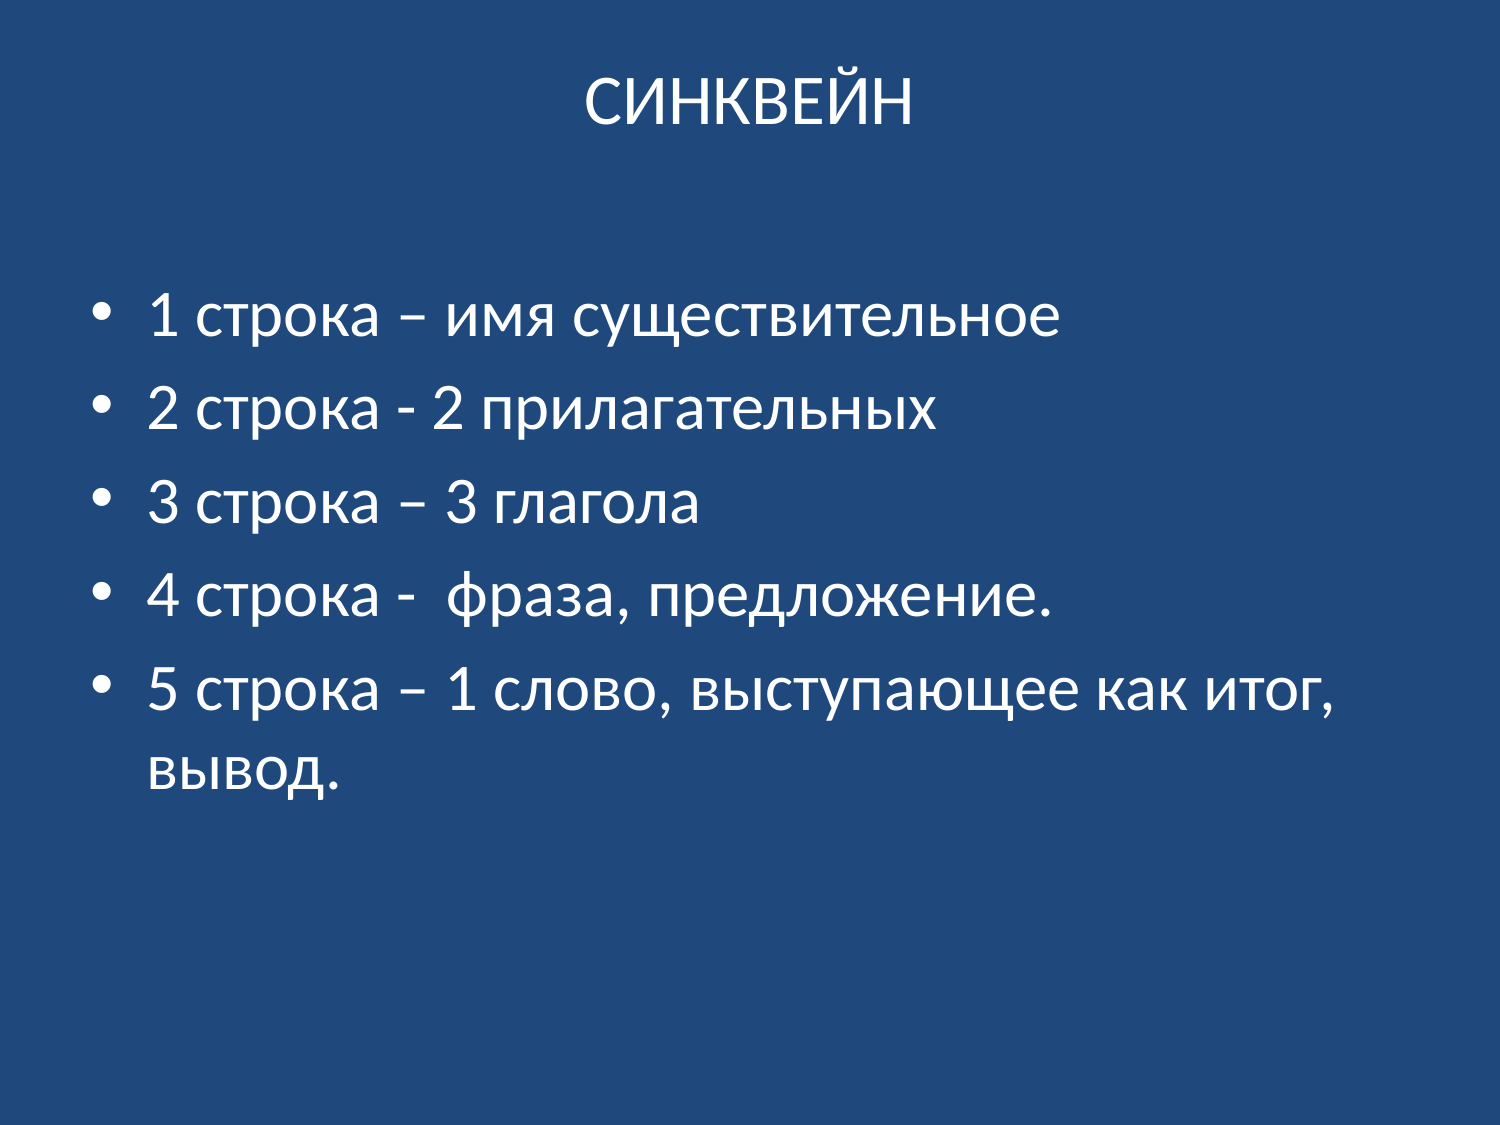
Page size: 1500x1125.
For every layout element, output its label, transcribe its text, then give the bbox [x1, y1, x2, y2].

list 1 строка – имя существительное 2 строка - 2 прилагательных 3 строка – 3 глагола 4 строка - фраза, предложение. 5 строка – 1 слово, выступающее как итог, вывод. [75, 262, 1425, 1005]
title СИНКВЕЙН [75, 45, 1425, 233]
